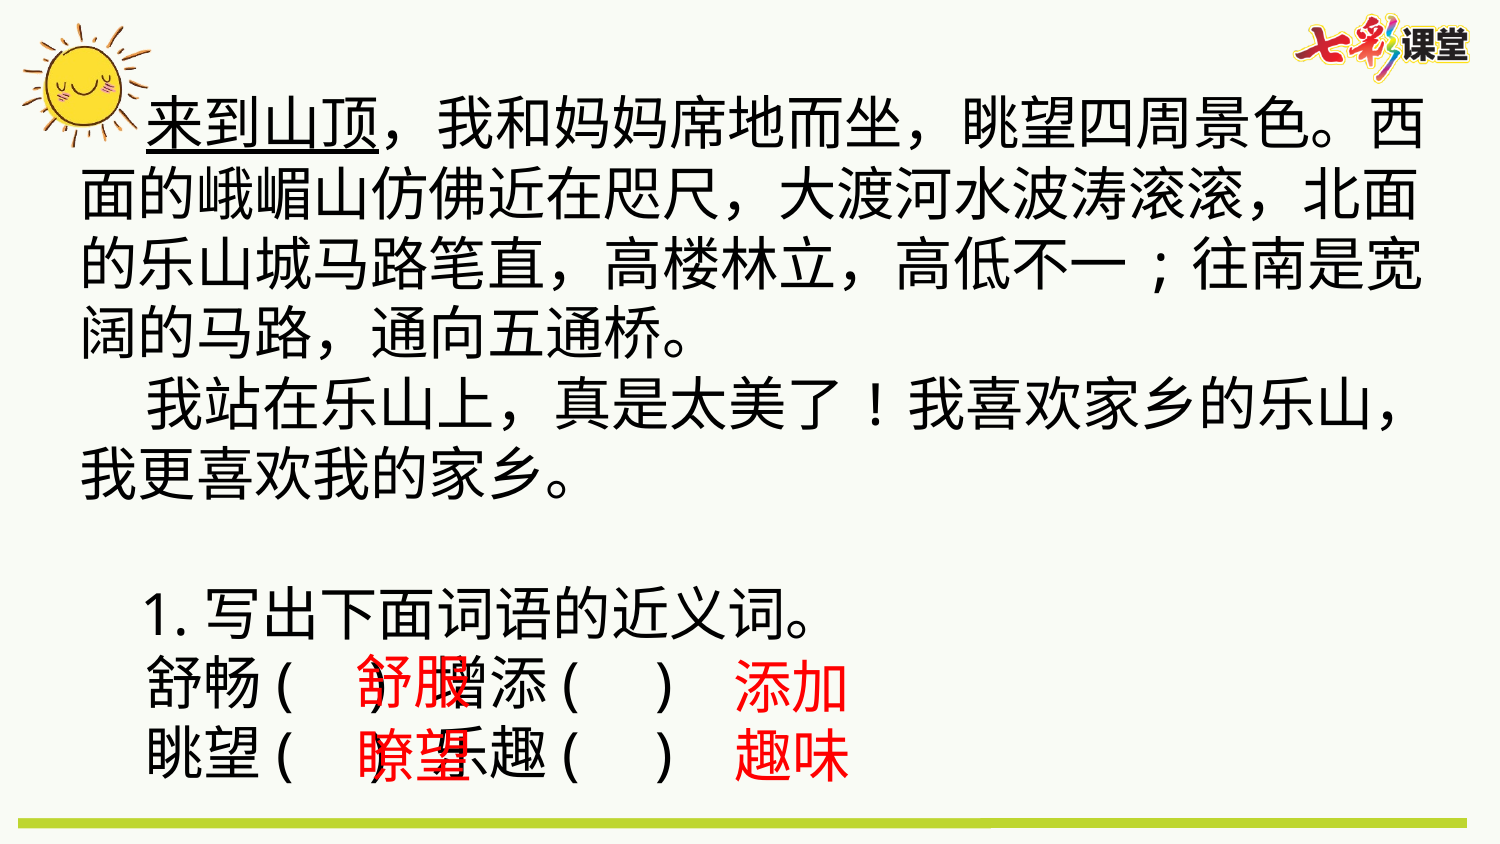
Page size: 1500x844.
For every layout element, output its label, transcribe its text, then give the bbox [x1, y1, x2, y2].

text_box 舒服 [340, 637, 549, 723]
text_box 瞭望 [342, 711, 489, 797]
text_box 来到山顶，我和妈妈席地而坐，眺望四周景色。西面的峨嵋山仿佛近在咫尺，大渡河水波涛滚滚，北面的乐山城马路笔直，高楼林立，高低不一;往南是宽阔的马路，通向五通桥。 我站在乐山上，真是太美了!我喜欢家乡的乐山，我更喜欢我的家乡。 1.写出下面词语的近义词。 舒畅( ) 增添( ) 眺望( ) 乐趣( ) [64, 79, 1475, 844]
picture [18, 771, 64, 844]
text_box 趣味 [719, 712, 866, 797]
picture [1291, 9, 1472, 79]
text_box 添加 [718, 642, 876, 728]
picture [0, 0, 173, 172]
